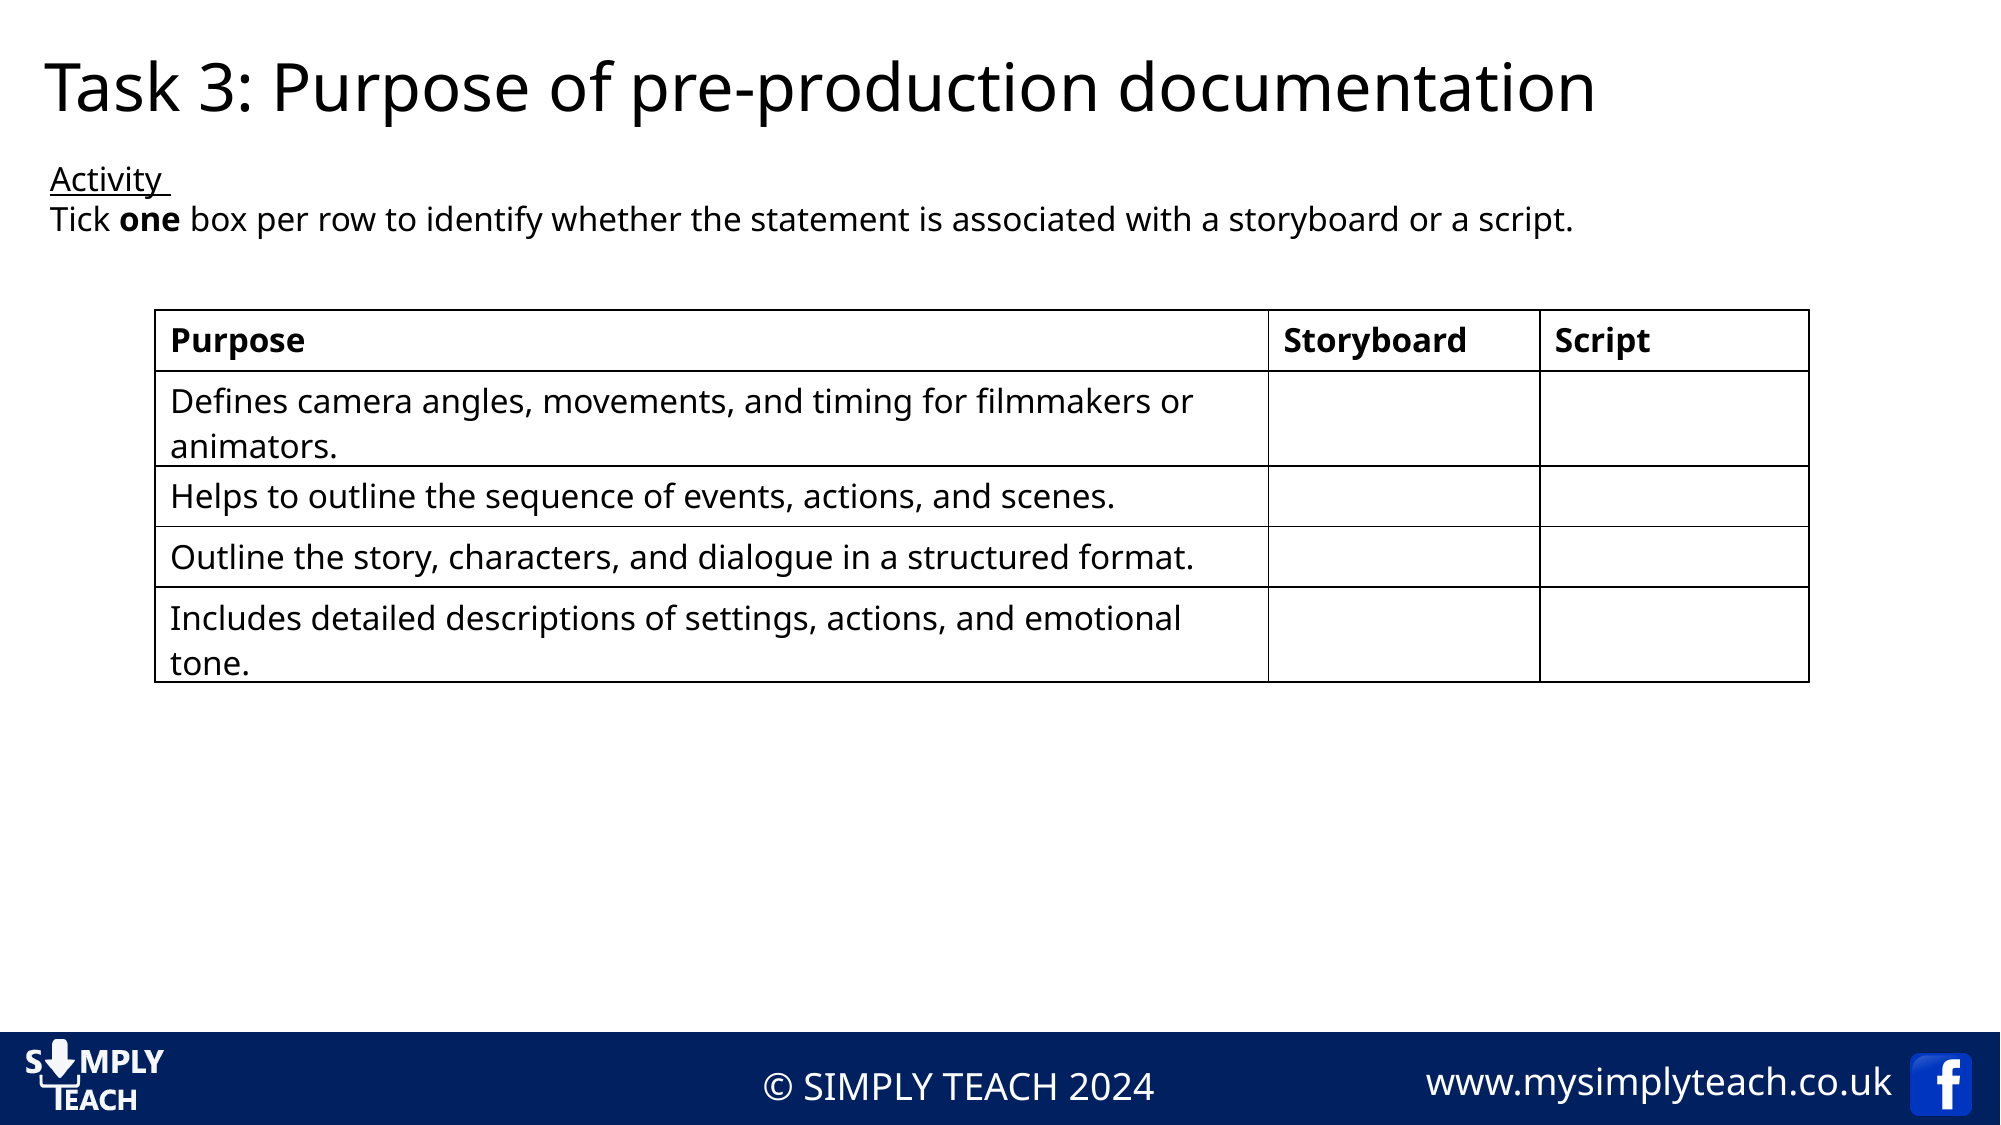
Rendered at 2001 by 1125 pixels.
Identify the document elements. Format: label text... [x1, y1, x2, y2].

table_cell [1541, 588, 1808, 681]
table_cell [1269, 467, 1539, 526]
table_cell [1541, 372, 1808, 465]
table_cell [1269, 527, 1539, 586]
text_box © SIMPLY TEACH 2024 [621, 1055, 1296, 1115]
picture [1907, 1050, 1976, 1119]
table_cell Outline the story, characters, and dialogue in a structured format. [156, 527, 1268, 586]
table_cell [1269, 588, 1539, 681]
table_cell [1541, 467, 1808, 526]
table_header Script [1541, 311, 1808, 370]
table_cell [1269, 372, 1539, 465]
picture [15, 1033, 182, 1122]
table_cell [1541, 527, 1808, 586]
text_box Task 3: Purpose of pre-production documentation [29, 37, 1793, 133]
text_box www.mysimplyteach.co.uk [1411, 1050, 1907, 1111]
text_box [0, 1032, 2000, 1125]
table_header Storyboard [1269, 311, 1539, 370]
text_box Activity Tick one box per row to identify whether the statement is associated with a storyboard or a script. [34, 150, 1924, 246]
table_cell Includes detailed descriptions of settings, actions, and emotional tone. [156, 588, 1268, 681]
table_header Purpose [156, 311, 1268, 370]
table_cell Helps to outline the sequence of events, actions, and scenes. [156, 467, 1268, 526]
table_cell Defines camera angles, movements, and timing for filmmakers or animators. [156, 372, 1268, 465]
